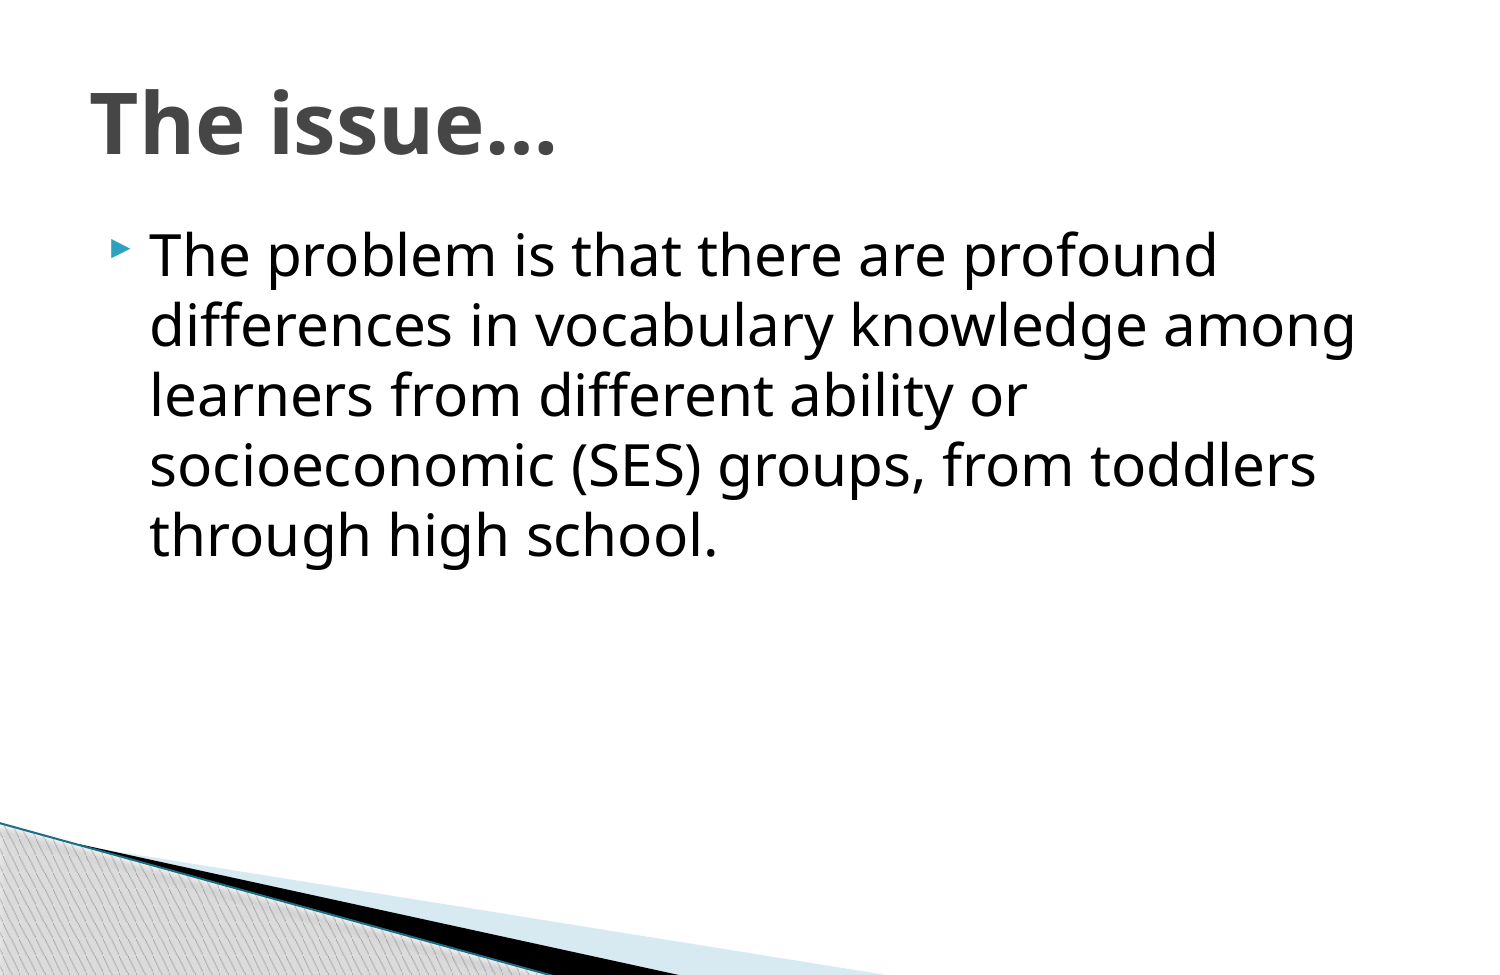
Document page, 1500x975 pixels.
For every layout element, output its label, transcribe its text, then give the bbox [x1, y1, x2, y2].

title The issue… [75, 39, 1425, 202]
list The problem is that there are profound differences in vocabulary knowledge among learners from different ability or socioeconomic (SES) groups, from toddlers through high school. [74, 210, 1426, 855]
